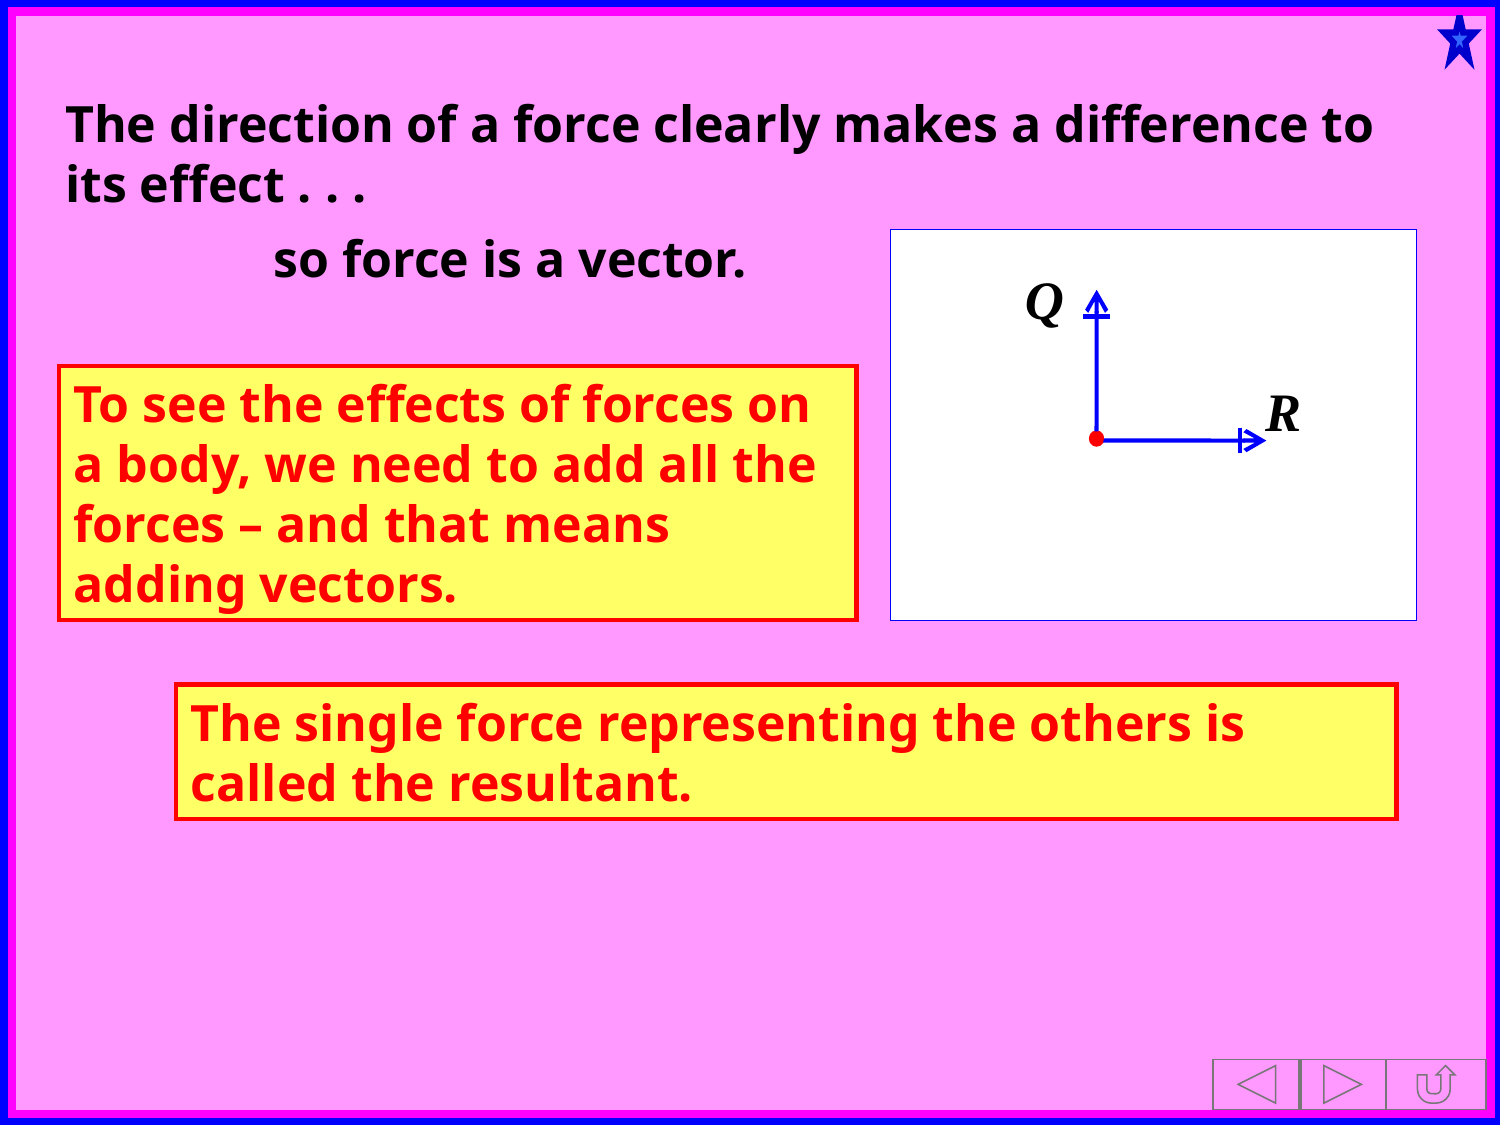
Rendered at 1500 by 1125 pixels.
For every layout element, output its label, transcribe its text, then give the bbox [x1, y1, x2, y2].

text_box The single force representing the others is called the resultant. [175, 684, 1397, 820]
text_box [1444, 15, 1475, 60]
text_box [1009, 257, 1111, 447]
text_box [1112, 369, 1351, 454]
text_box [35, 67, 1394, 143]
text_box The direction of a force clearly makes a difference to its effect . . . [50, 84, 1410, 220]
text_box To see the effects of forces on a body, we need to add all the forces – and that means adding vectors. [58, 365, 857, 621]
text_box so force is a vector. [258, 220, 815, 296]
text_box [890, 229, 1417, 621]
